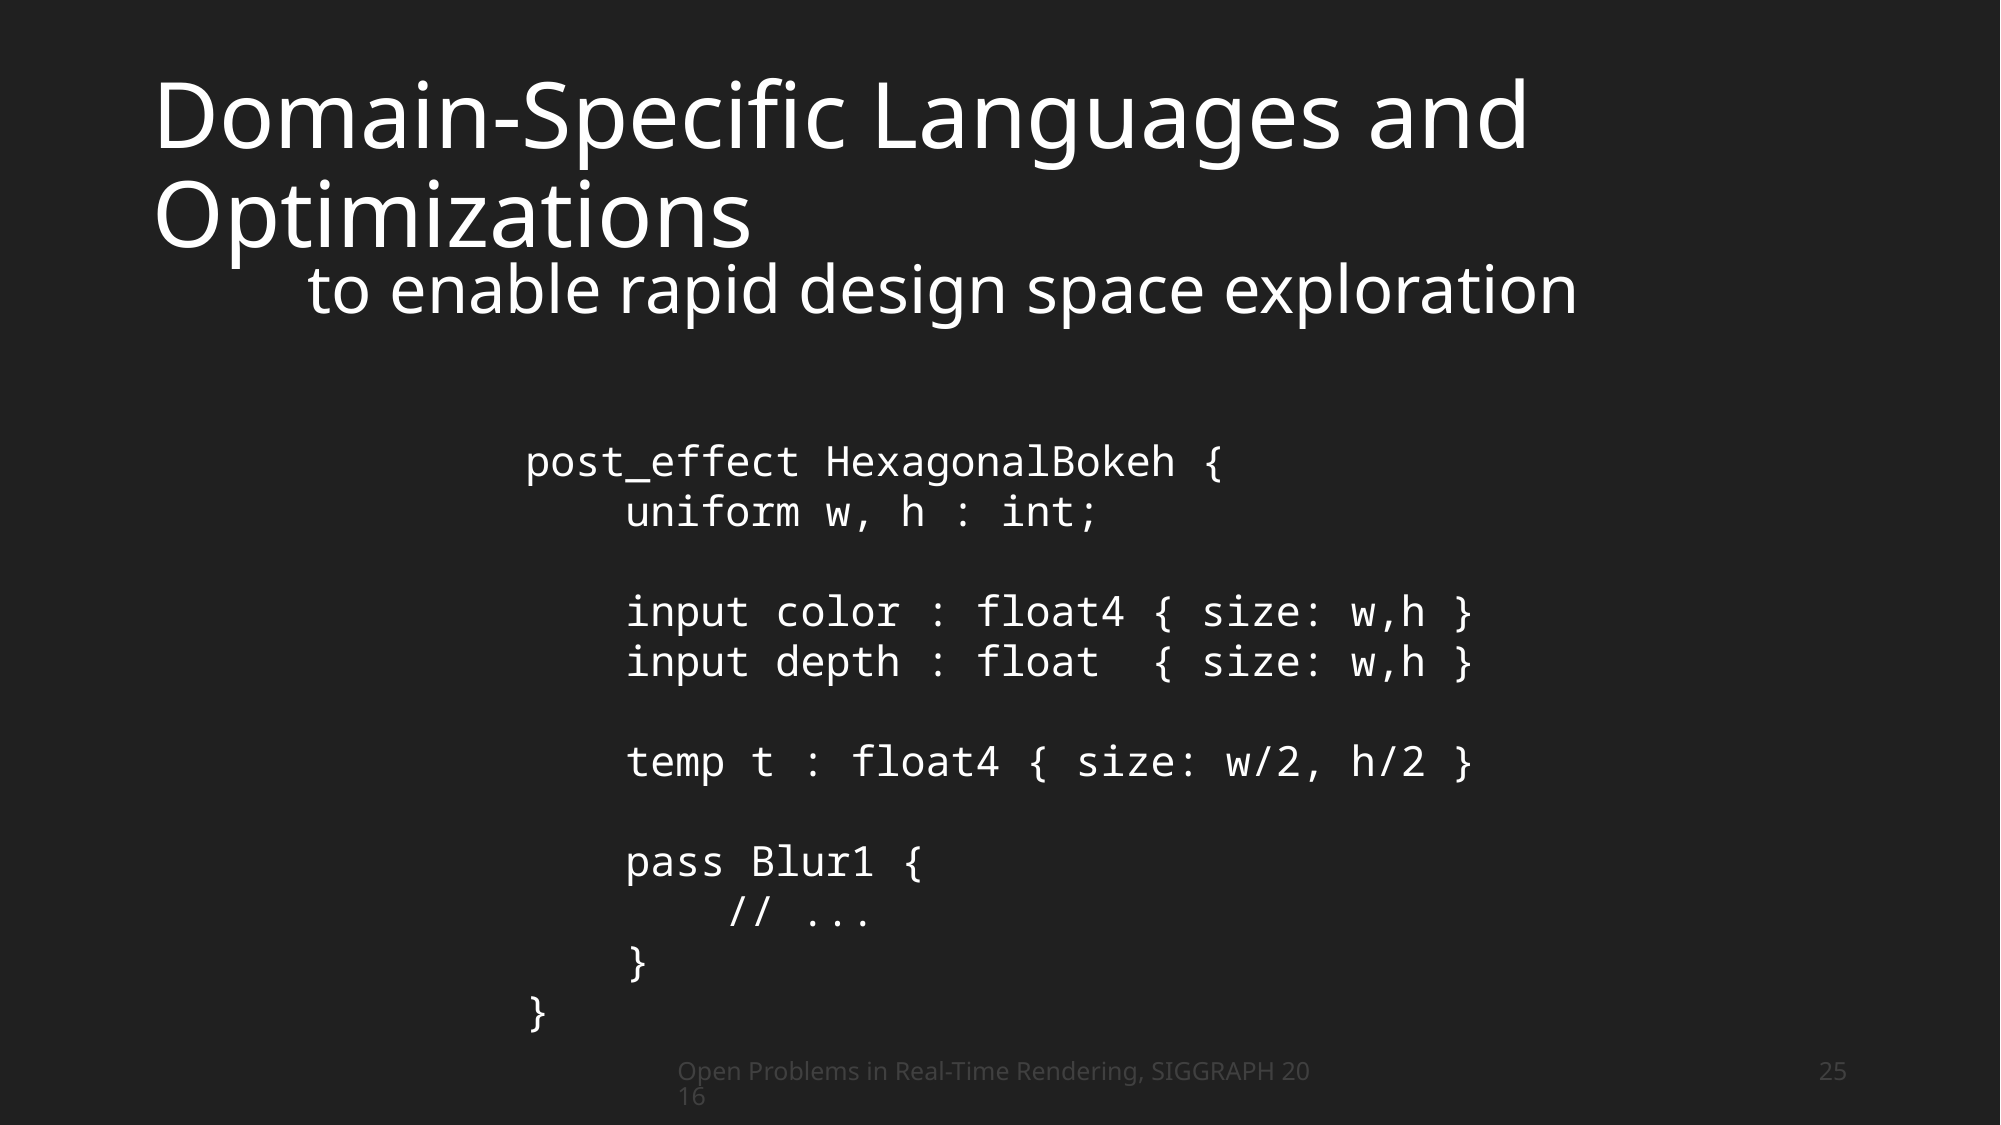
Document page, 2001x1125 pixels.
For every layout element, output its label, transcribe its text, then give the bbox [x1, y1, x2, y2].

title Domain-Specific Languages and Optimizations [137, 59, 1863, 278]
text_box post_effect HexagonalBokeh { uniform w, h : int; input color : float4 { size: w,h } input depth : float { size: w,h } temp t : float4 { size: w/2, h/2 } pass Blur1 { // ... } } [510, 427, 1455, 1094]
text_box to enable rapid design space exploration [293, 239, 1597, 335]
footer Open Problems in Real-Time Rendering, SIGGRAPH 2016 [662, 1094, 1338, 1103]
slide_number 25 [1412, 1042, 1863, 1103]
